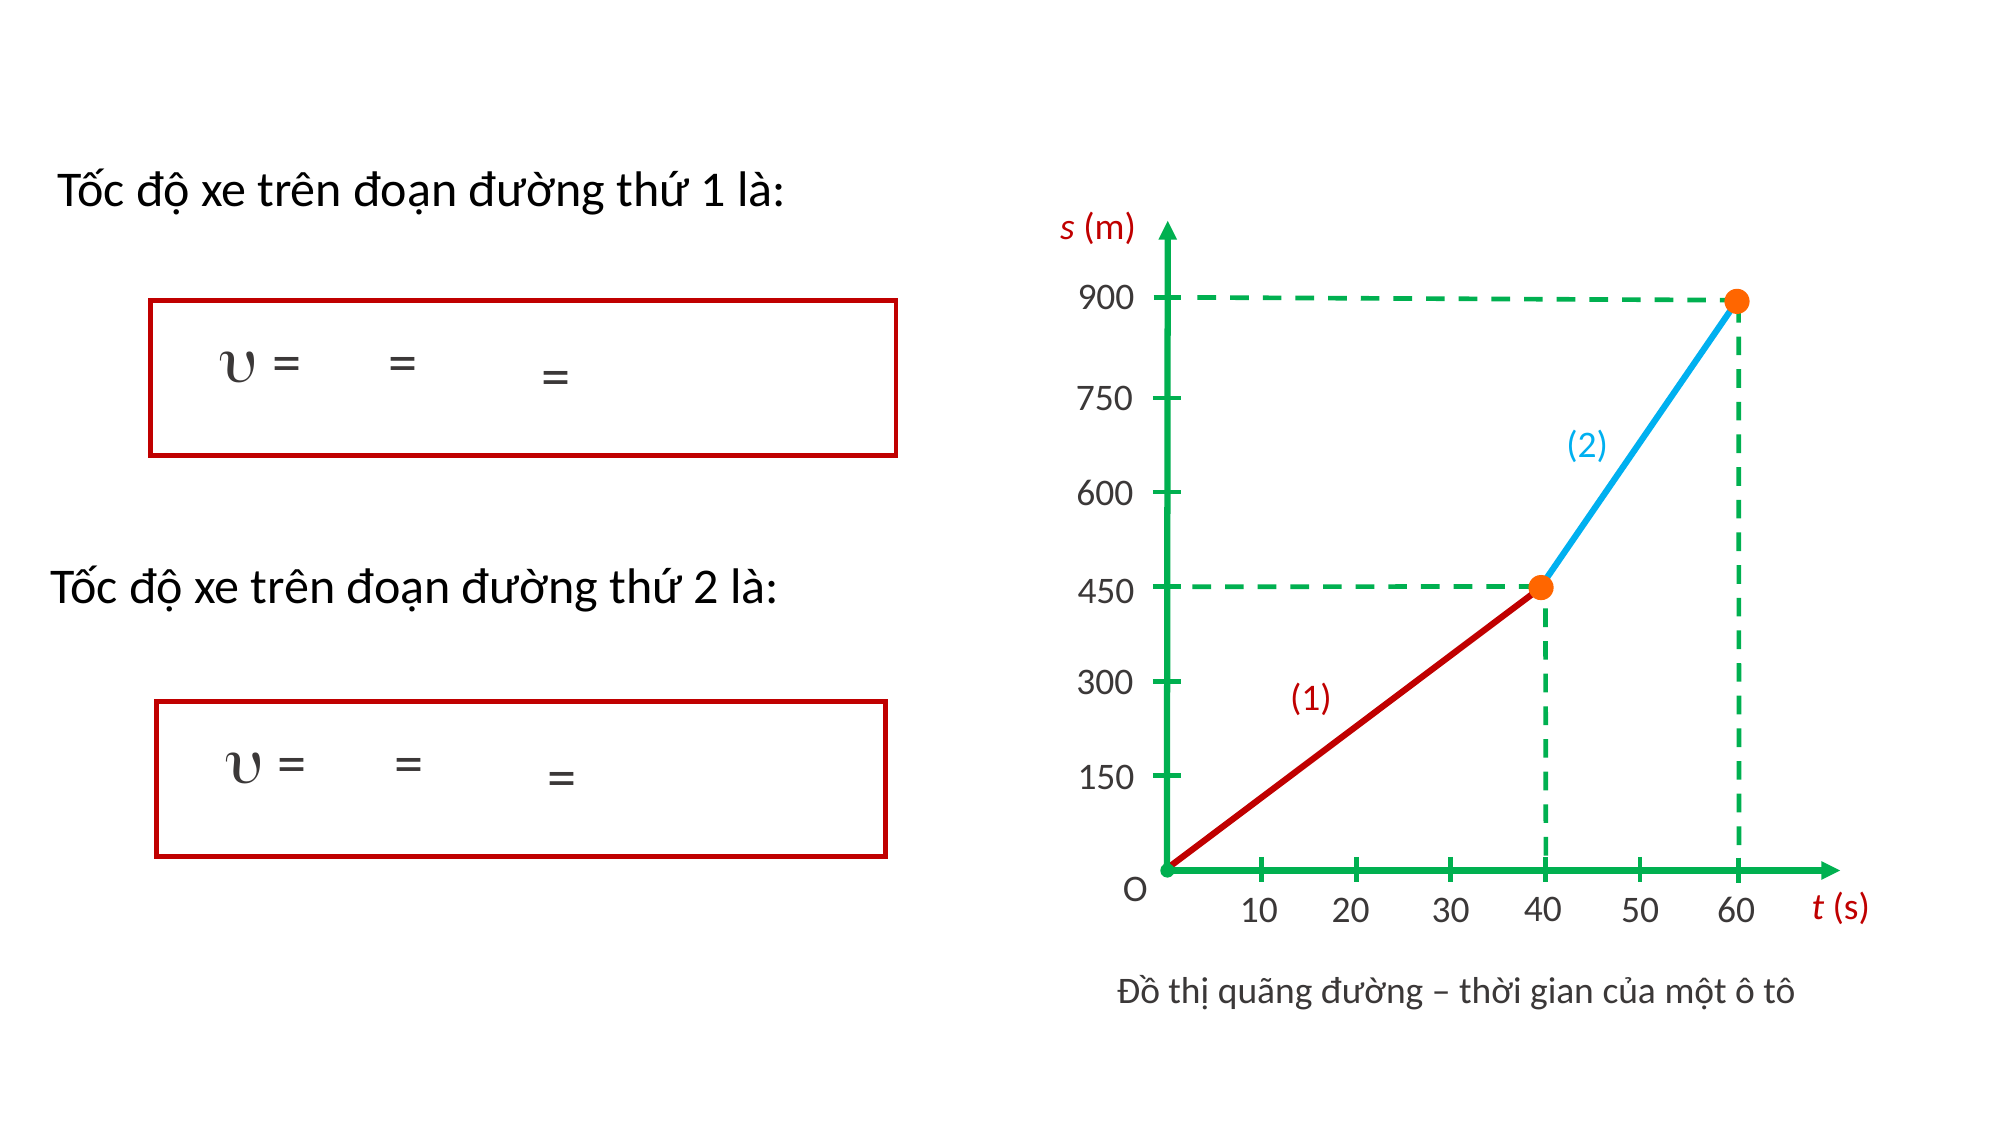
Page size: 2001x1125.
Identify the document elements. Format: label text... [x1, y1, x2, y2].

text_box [156, 701, 891, 857]
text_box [1045, 194, 1907, 1020]
text_box Tốc độ xe trên đoạn đường thứ 2 là: [35, 546, 912, 622]
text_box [150, 300, 897, 456]
text_box Tốc độ xe trên đoạn đường thứ 1 là: [42, 148, 919, 224]
